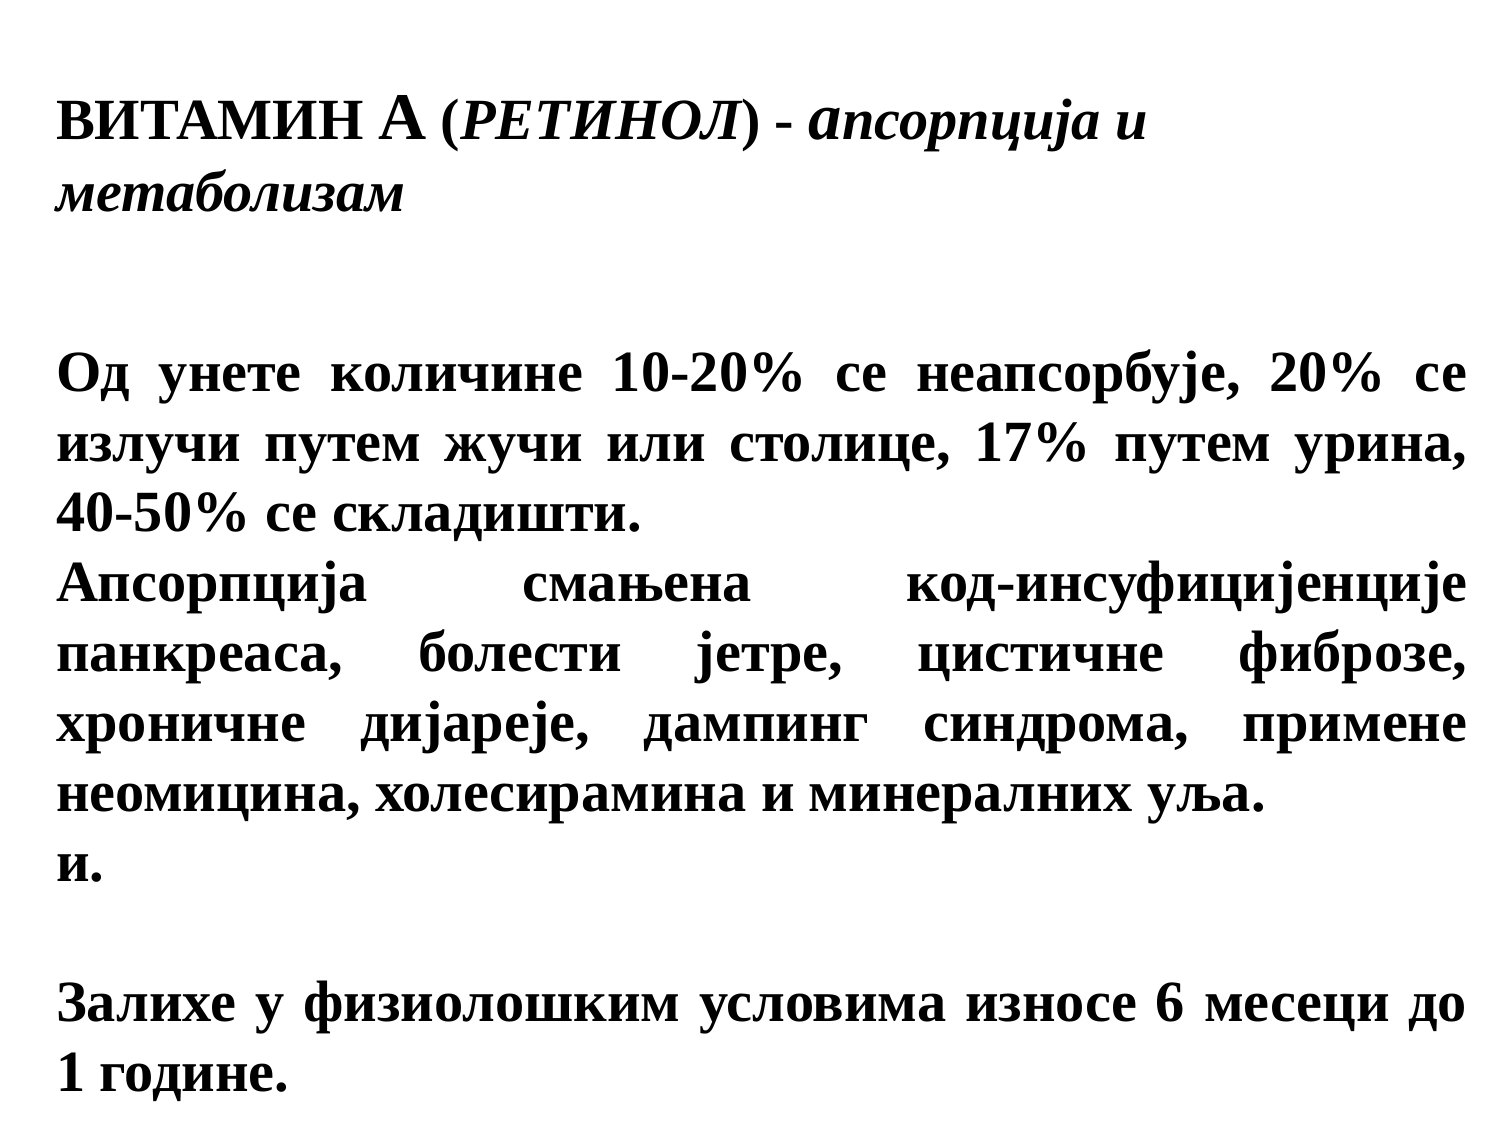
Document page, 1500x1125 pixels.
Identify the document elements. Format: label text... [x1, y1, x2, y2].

text_box ВИТАМИН А (РЕТИНОЛ) - апсорпција и метаболизам Од унете количине 10-20% се неапсорбује, 20% се излучи путем жучи или столице, 17% путем урина, 40-50% се складишти. Апсорпција смањена код-инсуфицијенције панкреаса, болести јетре, цистичне фиброзе, хроничне дијареје, дампинг синдрома, примене неомицина, холесирамина и минералних уља. и. Залихе у физиолошким условима износе 6 месеци до 1 године. [41, 65, 1483, 1111]
